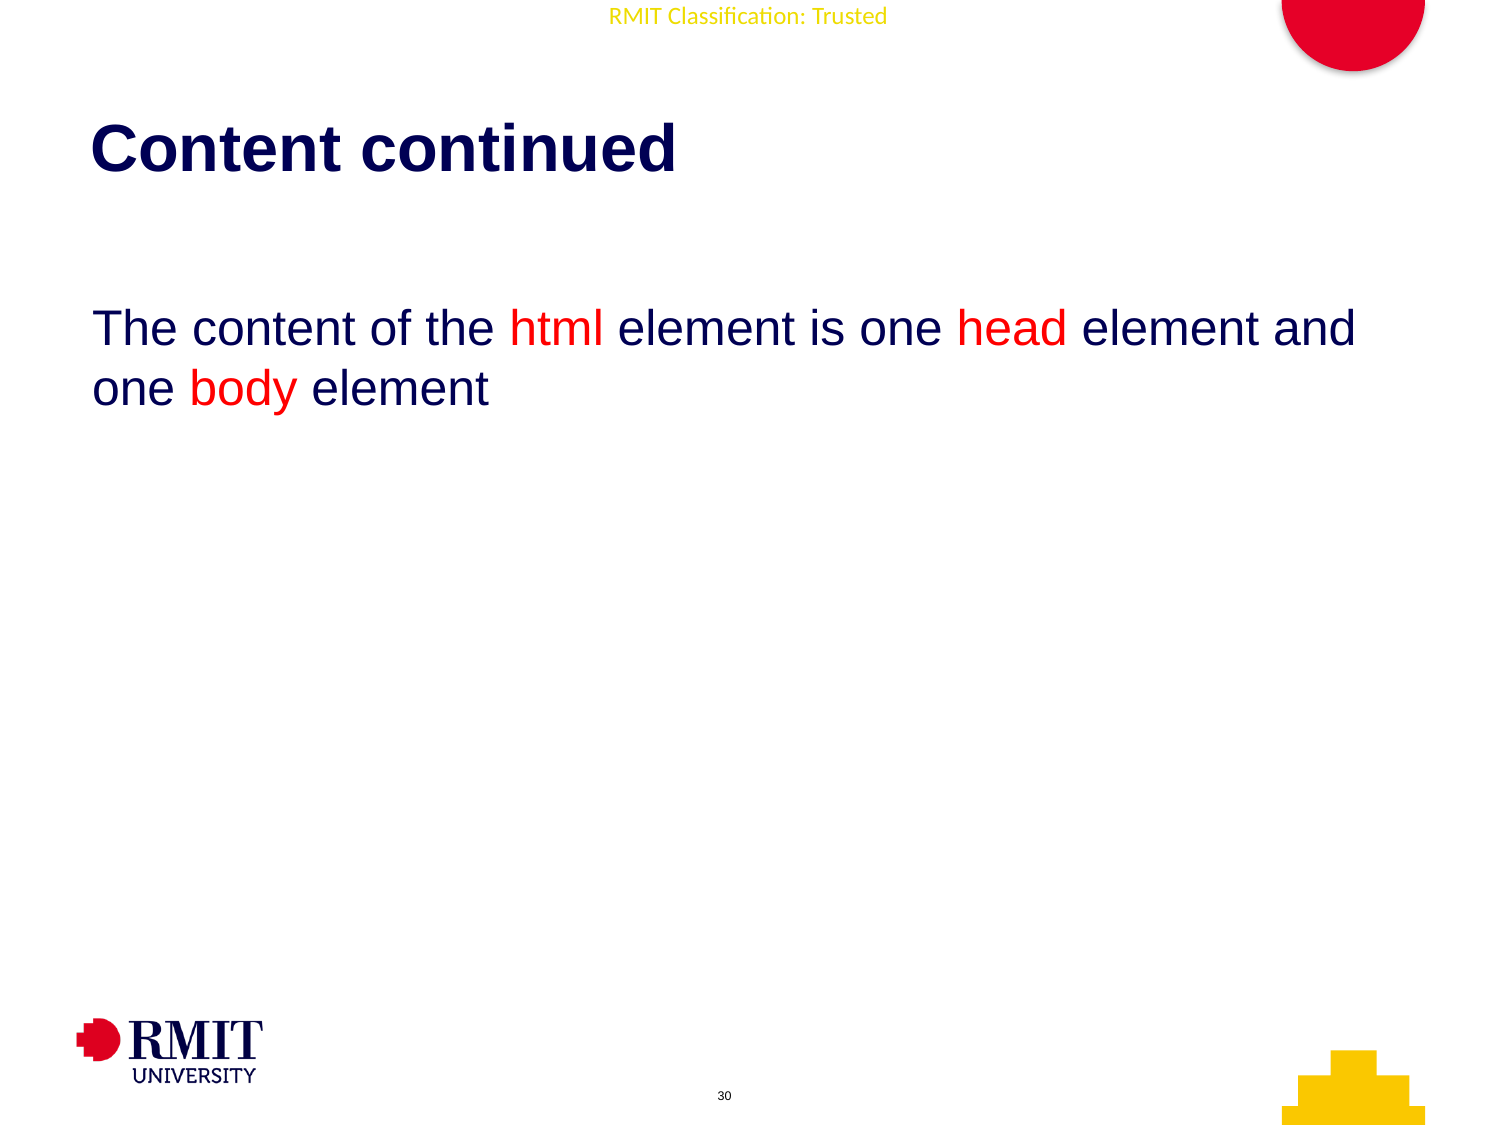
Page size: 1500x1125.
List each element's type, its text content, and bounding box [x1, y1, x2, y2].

list The content of the html element is one head element and one body element [75, 288, 1425, 952]
picture [57, 1001, 281, 1102]
title Content continued [75, 23, 1237, 267]
